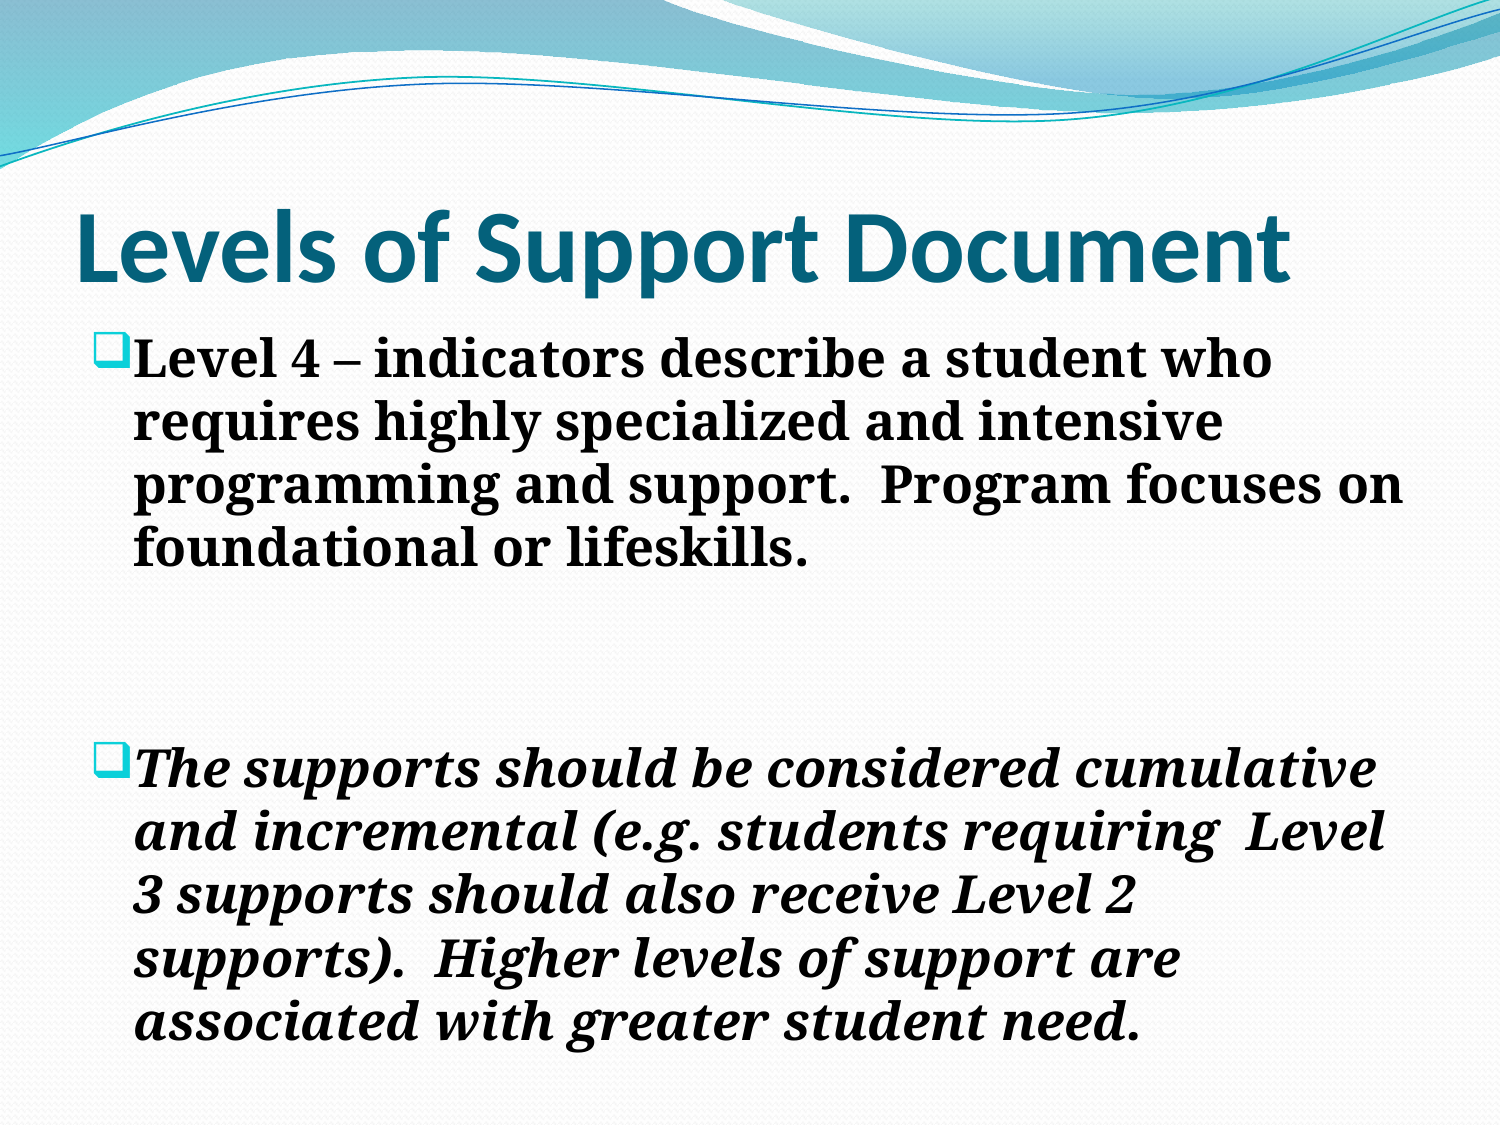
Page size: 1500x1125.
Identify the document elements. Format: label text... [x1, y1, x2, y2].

list Level 4 – indicators describe a student who requires highly specialized and intensive programming and support. Program focuses on foundational or lifeskills. The supports should be considered cumulative and incremental (e.g. students requiring Level 3 supports should also receive Level 2 supports). Higher levels of support are associated with greater student need. [75, 317, 1425, 1106]
title Levels of Support Document [75, 115, 1425, 303]
